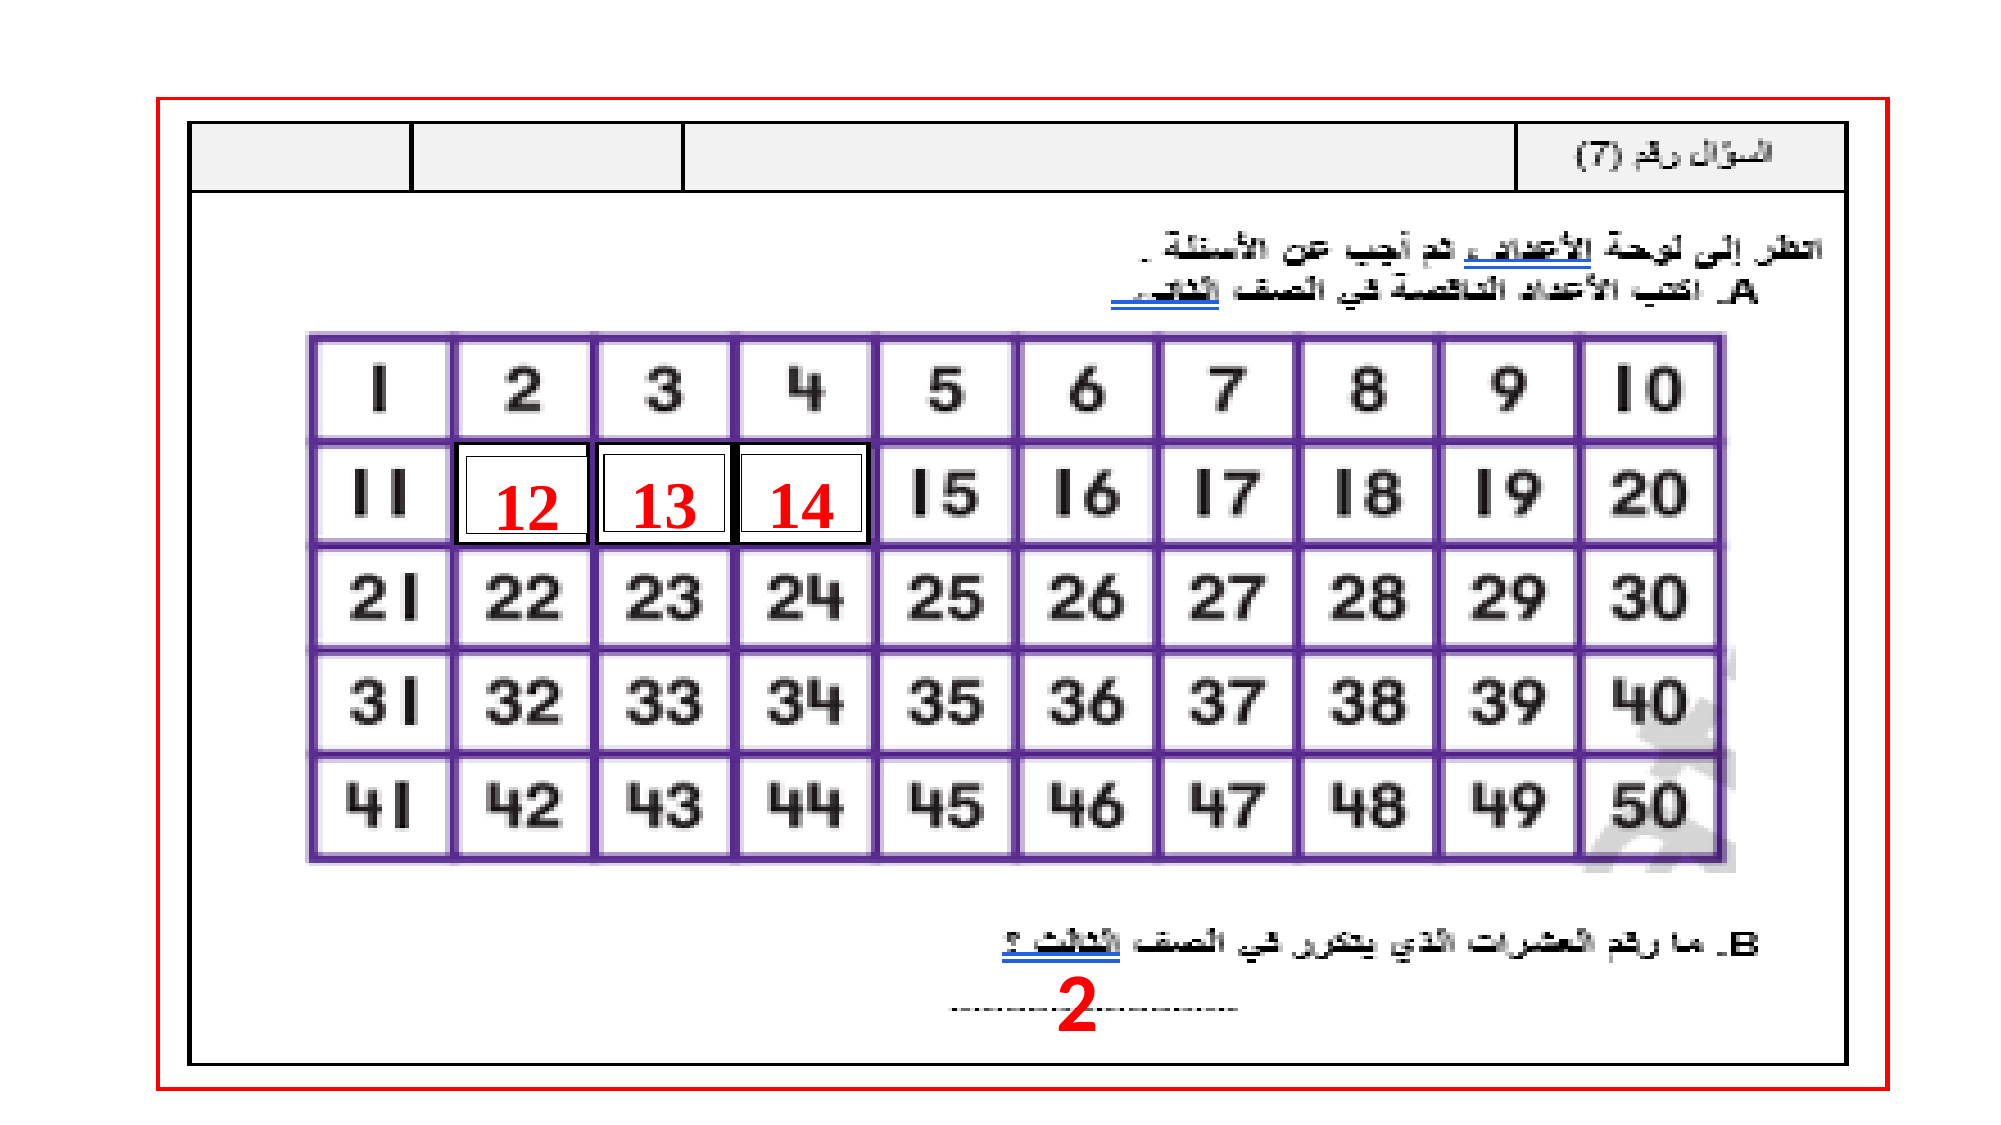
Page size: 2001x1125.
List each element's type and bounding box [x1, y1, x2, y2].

picture [156, 97, 1890, 1091]
